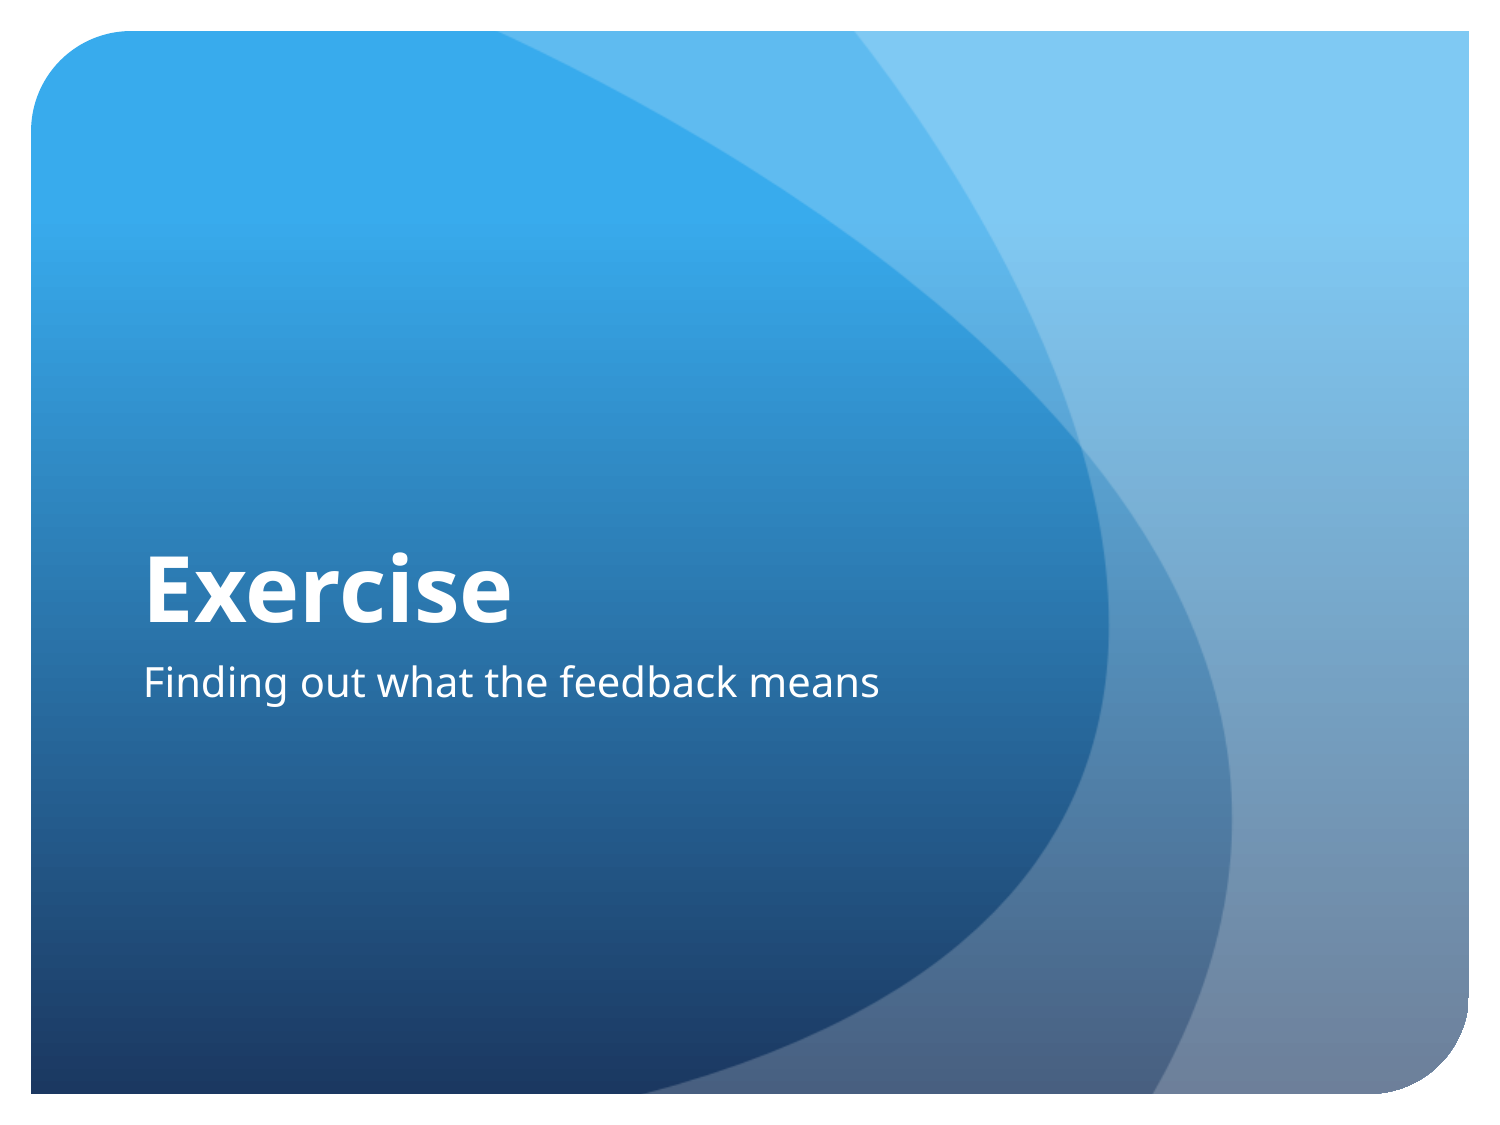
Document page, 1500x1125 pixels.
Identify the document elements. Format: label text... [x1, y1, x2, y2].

list Finding out what the feedback means [127, 648, 1372, 895]
picture [25, 30, 1474, 1095]
title Exercise [127, 425, 1372, 648]
